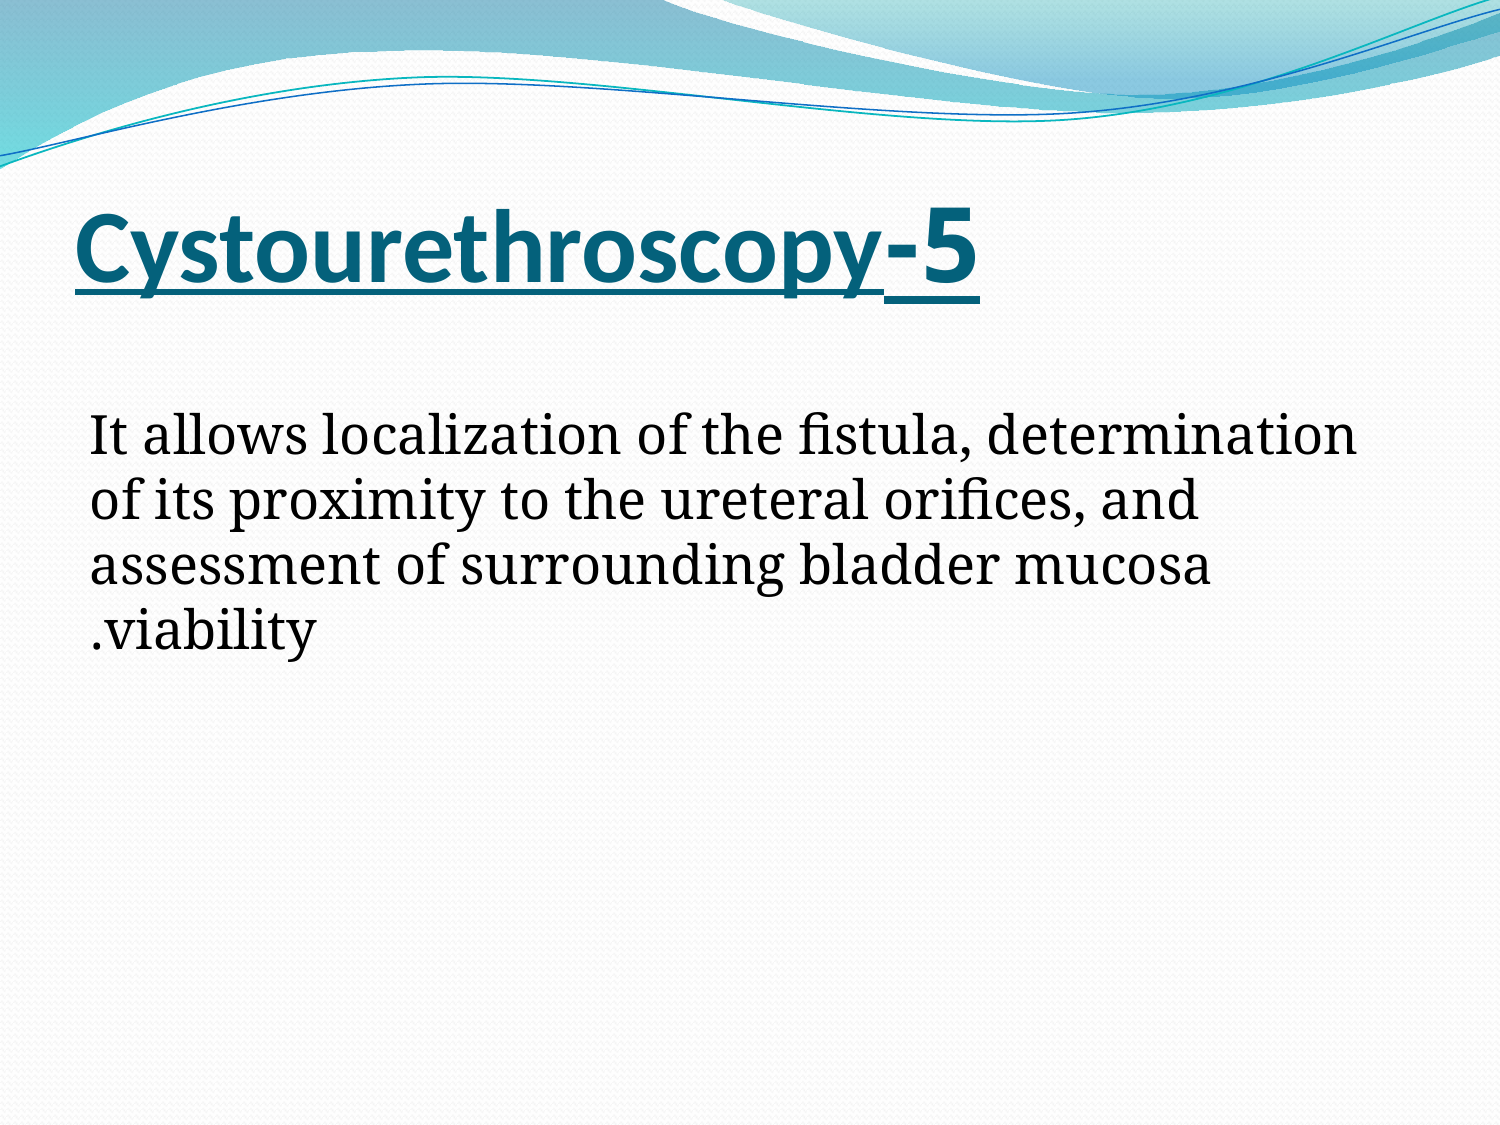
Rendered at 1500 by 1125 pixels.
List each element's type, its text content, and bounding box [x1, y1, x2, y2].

title 5-Cystourethroscopy [75, 115, 1425, 303]
list It allows localization of the fistula, determination of its proximity to the ureteral orifices, and assessment of surrounding bladder mucosa viability. [75, 317, 1425, 1038]
